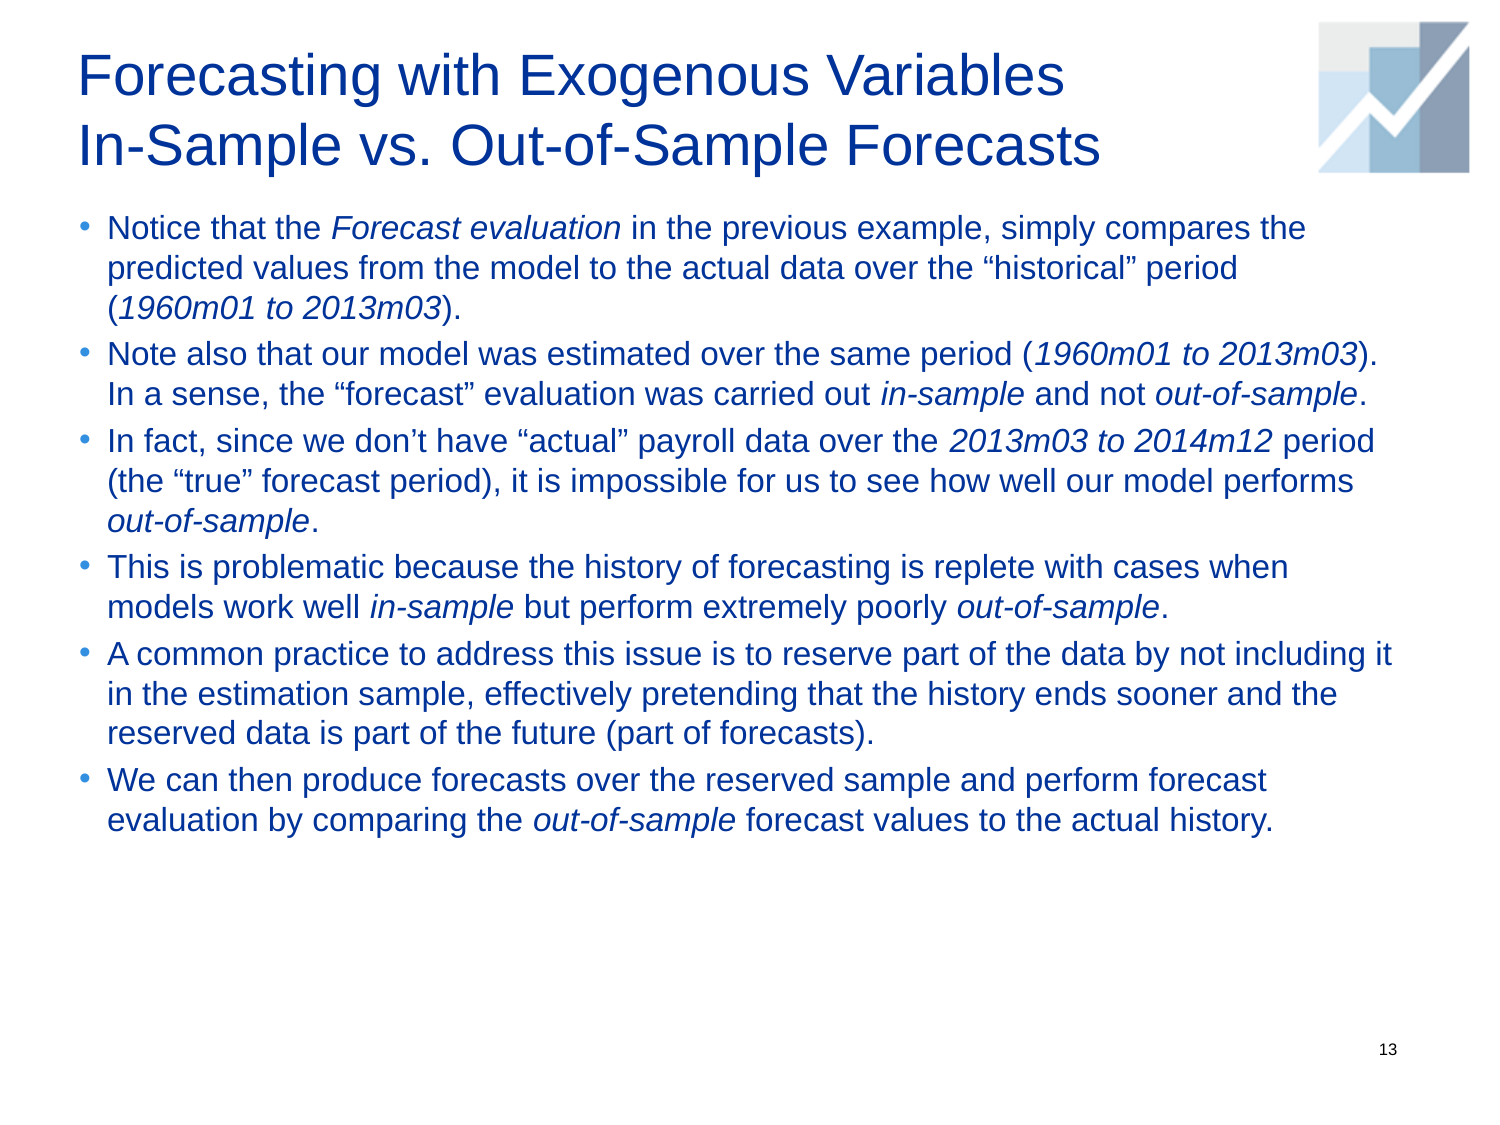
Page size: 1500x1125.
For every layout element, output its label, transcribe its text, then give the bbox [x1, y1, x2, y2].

picture [1314, 11, 1479, 181]
list Notice that the Forecast evaluation in the previous example, simply compares the predicted values from the model to the actual data over the “historical” period (1960m01 to 2013m03). Note also that our model was estimated over the same period (1960m01 to 2013m03). In a sense, the “forecast” evaluation was carried out in-sample and not out-of-sample. In fact, since we don’t have “actual” payroll data over the 2013m03 to 2014m12 period (the “true” forecast period), it is impossible for us to see how well our model performs out-of-sample. This is problematic because the history of forecasting is replete with cases when models work well in-sample but perform extremely poorly out-of-sample. A common practice to address this issue is to reserve part of the data by not including it in the estimation sample, effectively pretending that the history ends sooner and the reserved data is part of the future (part of forecasts). We can then produce forecasts over the reserved sample and perform forecast evaluation by comparing the out-of-sample forecast values to the actual history. [64, 198, 1413, 895]
slide_number 13 [1262, 1015, 1413, 1067]
title Forecasting with Exogenous Variables In-Sample vs. Out-of-Sample Forecasts [62, 0, 1314, 185]
